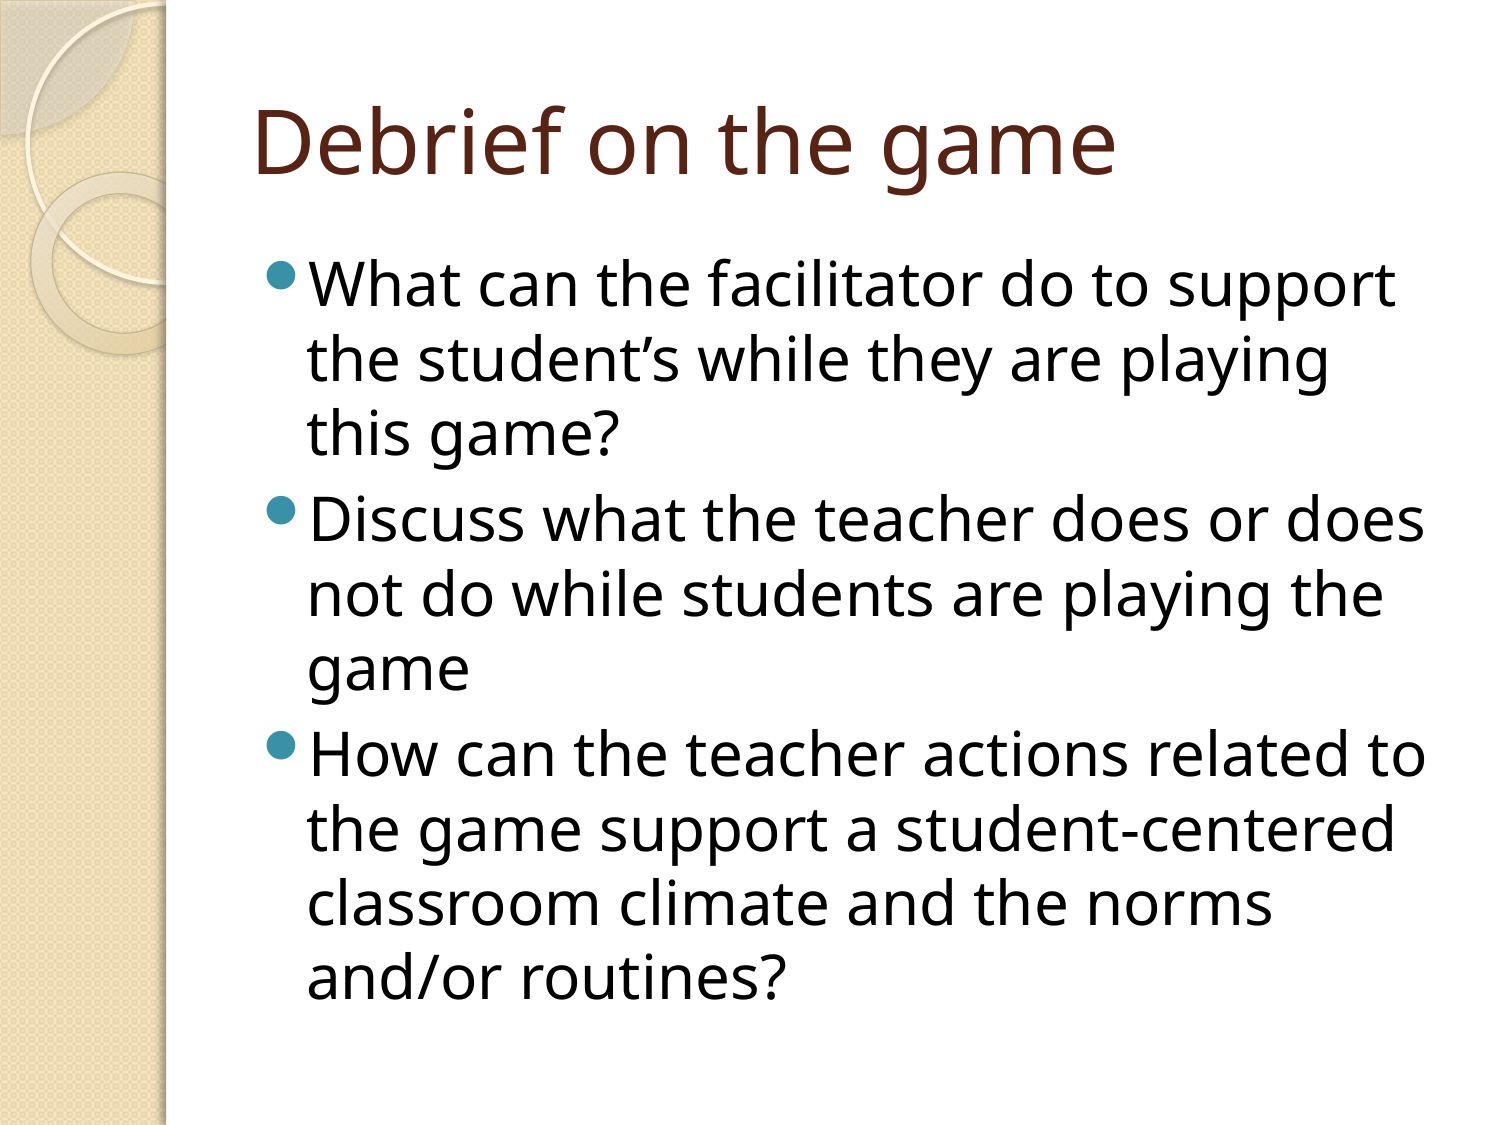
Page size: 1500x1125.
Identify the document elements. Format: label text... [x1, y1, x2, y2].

list What can the facilitator do to support the student’s while they are playing this game? Discuss what the teacher does or does not do while students are playing the game How can the teacher actions related to the game support a student-centered classroom climate and the norms and/or routines? [235, 237, 1466, 1025]
title Debrief on the game [235, 45, 1466, 233]
